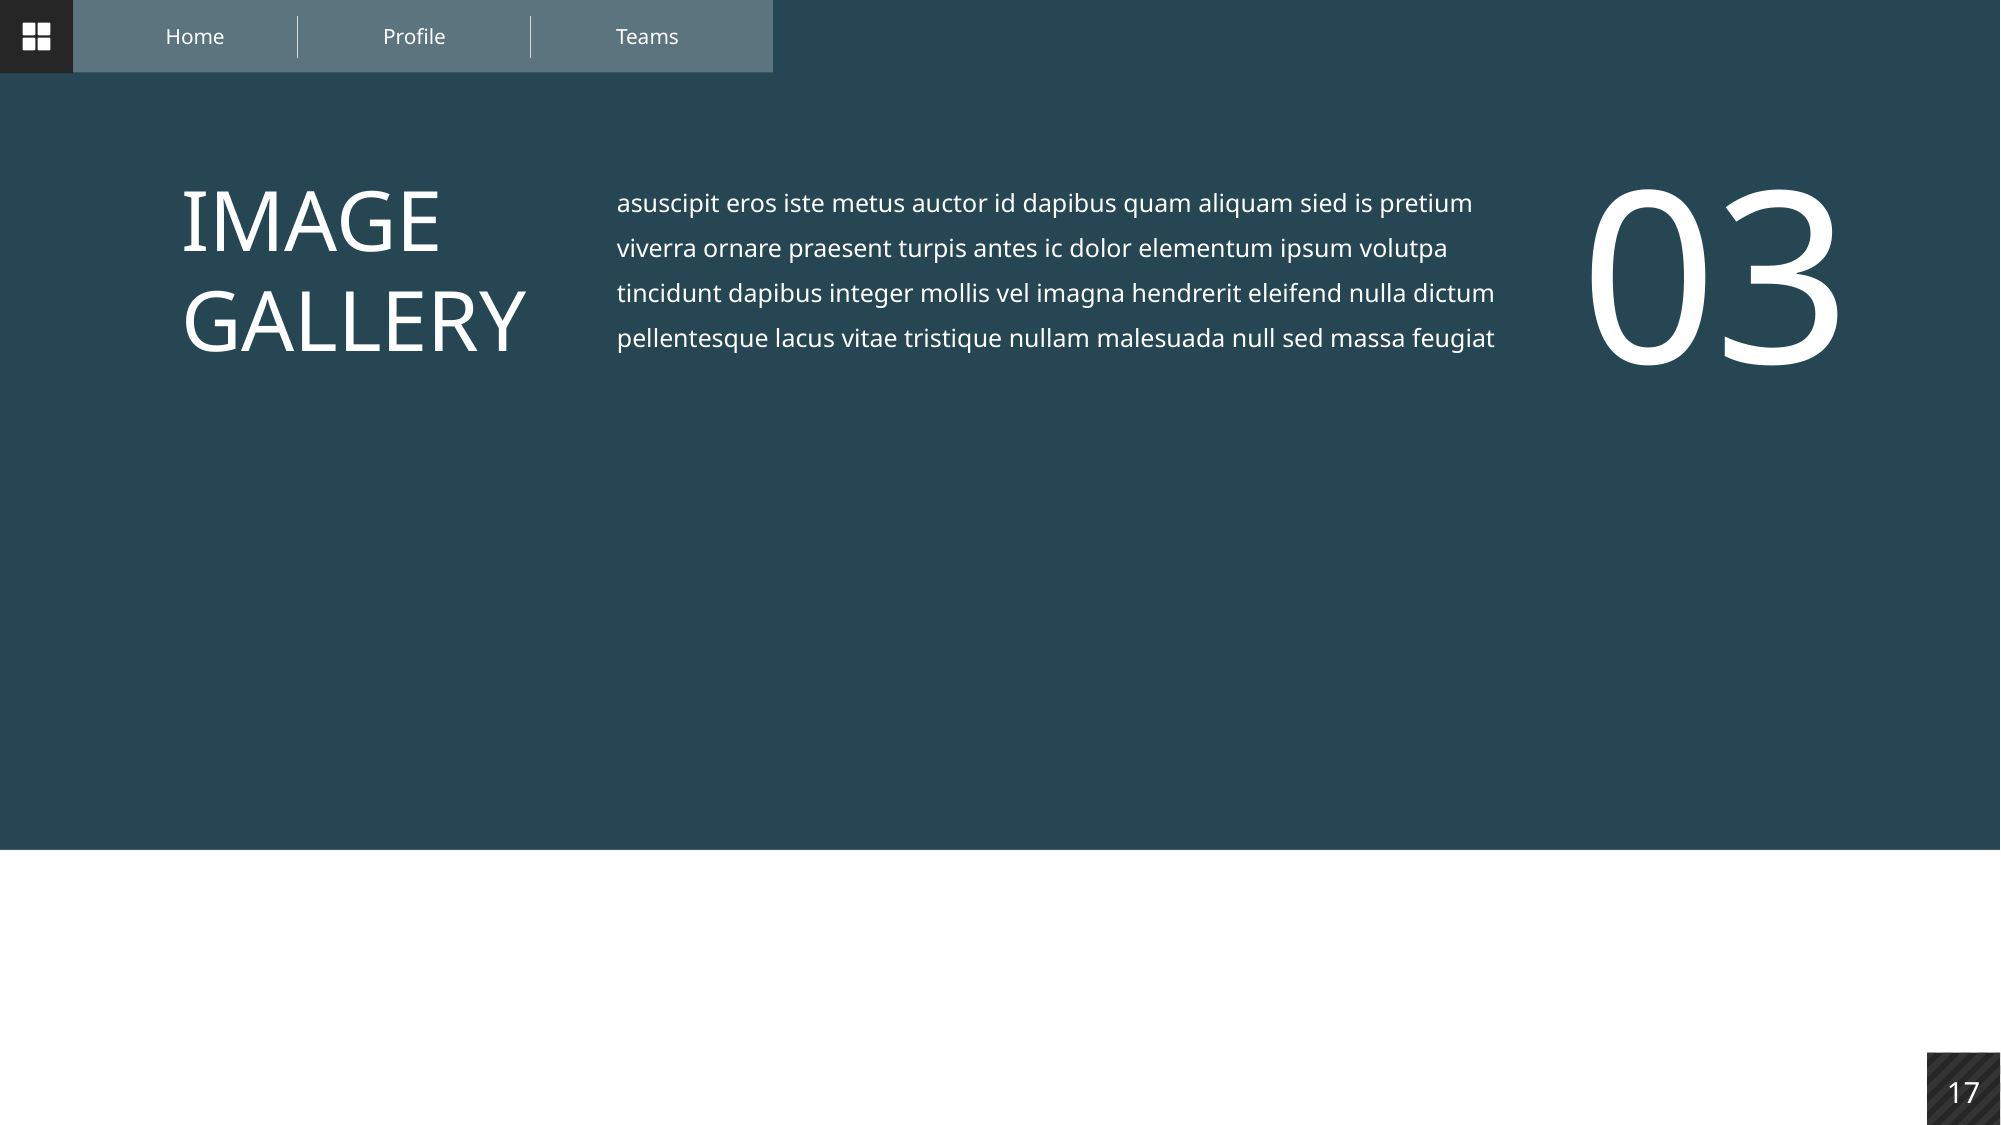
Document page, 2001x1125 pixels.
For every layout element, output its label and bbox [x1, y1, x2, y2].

text_box [0, 0, 2001, 1125]
